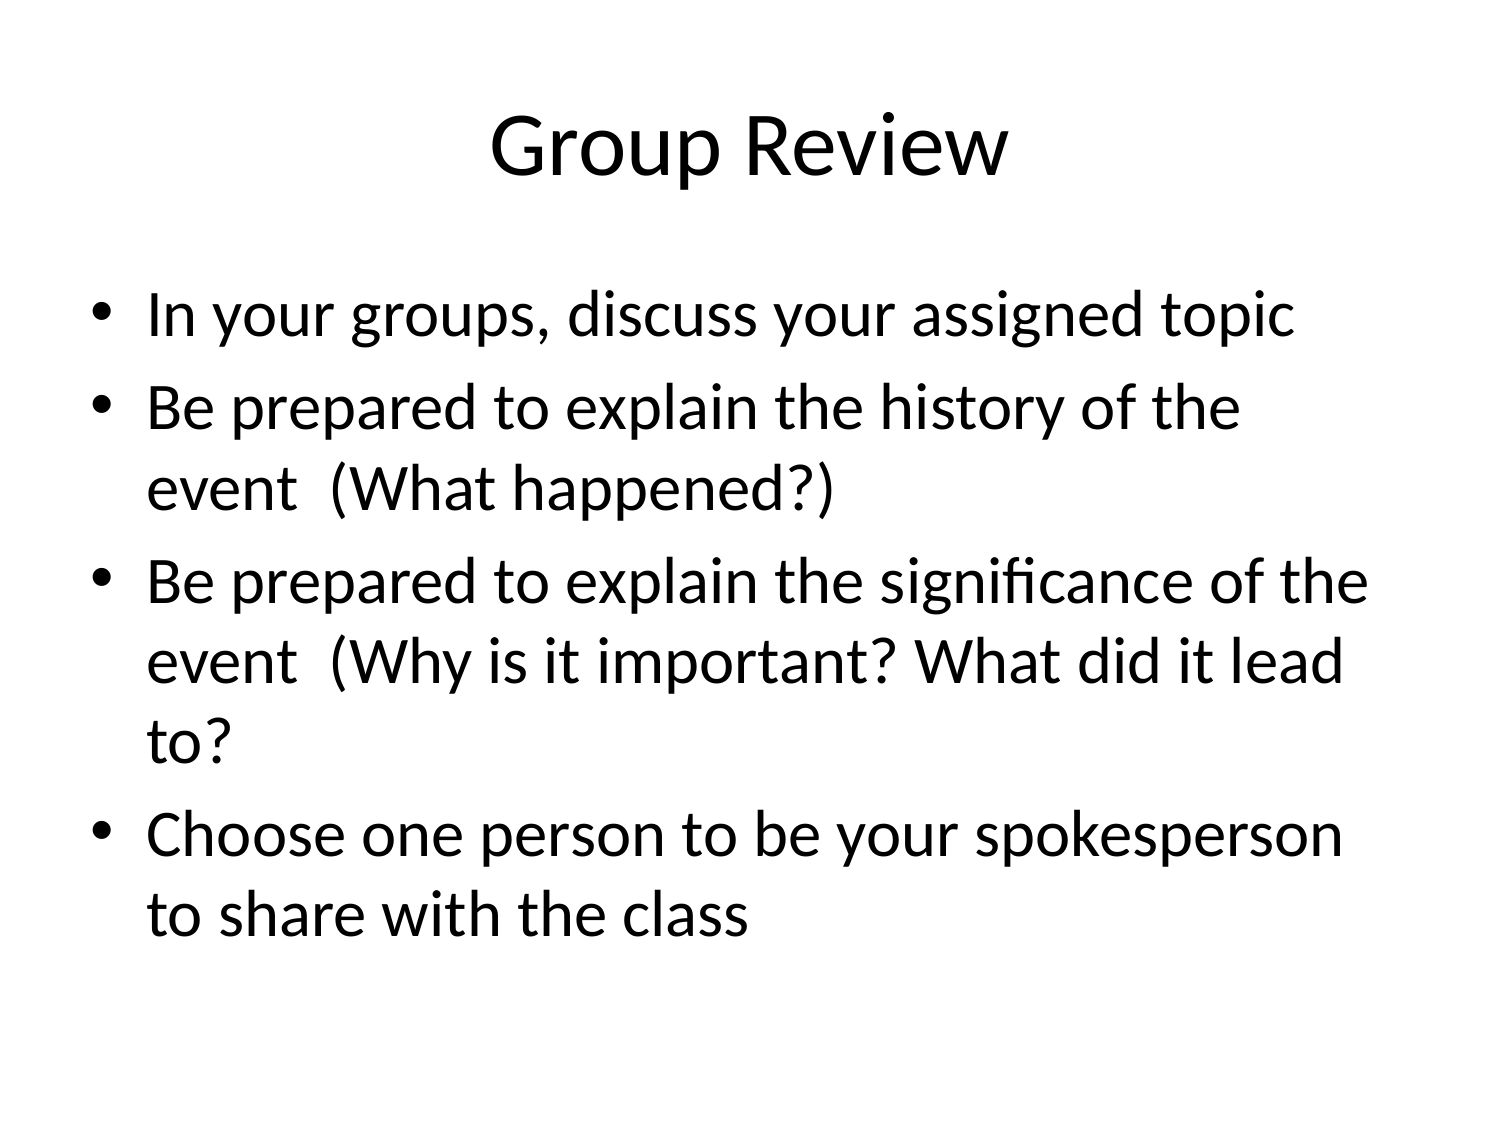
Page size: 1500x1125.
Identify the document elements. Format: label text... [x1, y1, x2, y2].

list In your groups, discuss your assigned topic Be prepared to explain the history of the event (What happened?) Be prepared to explain the significance of the event (Why is it important? What did it lead to? Choose one person to be your spokesperson to share with the class [75, 262, 1425, 1005]
title Group Review [75, 45, 1425, 233]
